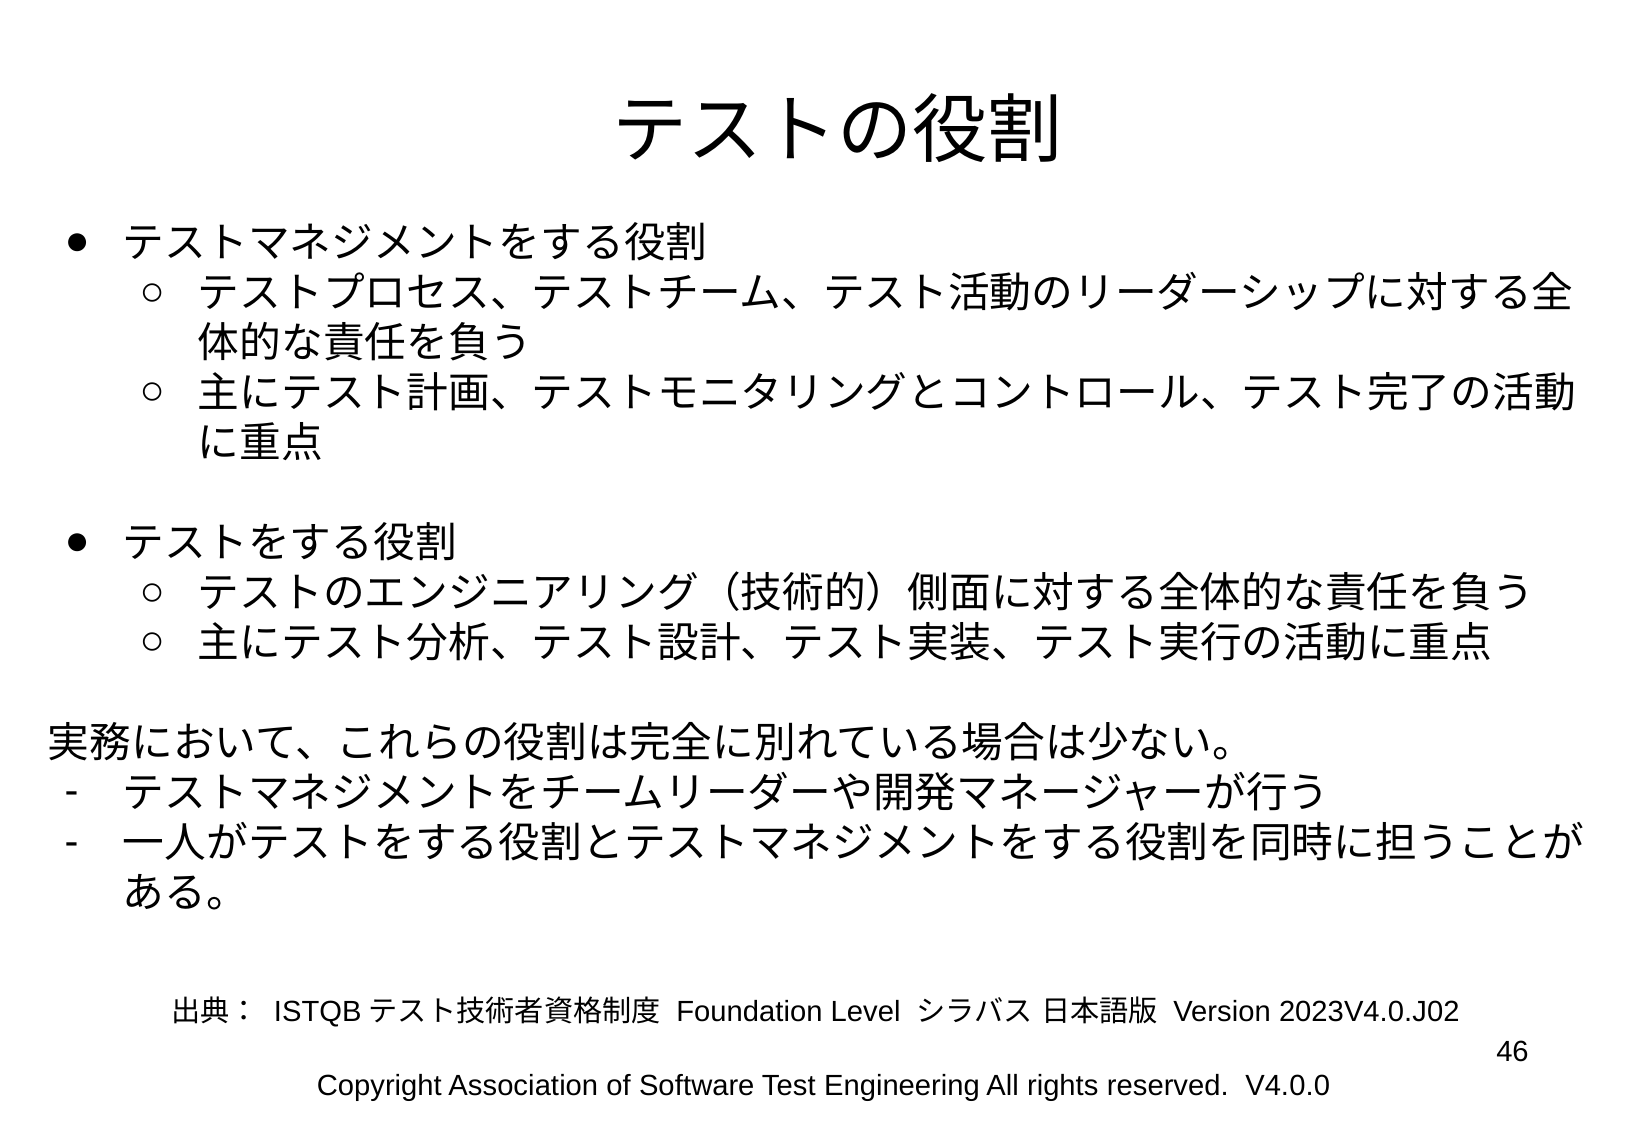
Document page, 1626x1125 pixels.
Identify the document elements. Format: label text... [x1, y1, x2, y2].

list テストマネジメントをする役割 テストプロセス、テストチーム、テスト活動のリーダーシップに対する全体的な責任を負う 主にテスト計画、テストモニタリングとコントロール、テスト完了の活動に重点 テストをする役割 テストのエンジニアリング（技術的）側面に対する全体的な責任を負う 主にテスト分析、テスト設計、テスト実装、テスト実行の活動に重点 実務において、これらの役割は完全に別れている場合は少ない。 テストマネジメントをチームリーダーや開発マネージャーが行う 一人がテストをする役割とテストマネジメントをする役割を同時に担うことがある。 [32, 208, 1604, 1035]
title テストの役割 [137, 87, 1538, 167]
footer Copyright Association of Software Test Engineering All rights reserved. V4.0.0 [233, 1058, 1164, 1103]
slide_number ‹#› [1164, 1035, 1544, 1103]
text_box 出典： ISTQBテスト技術者資格制度 Foundation Level シラバス 日本語版 Version 2023V4.0.J02 [51, 984, 1580, 1035]
